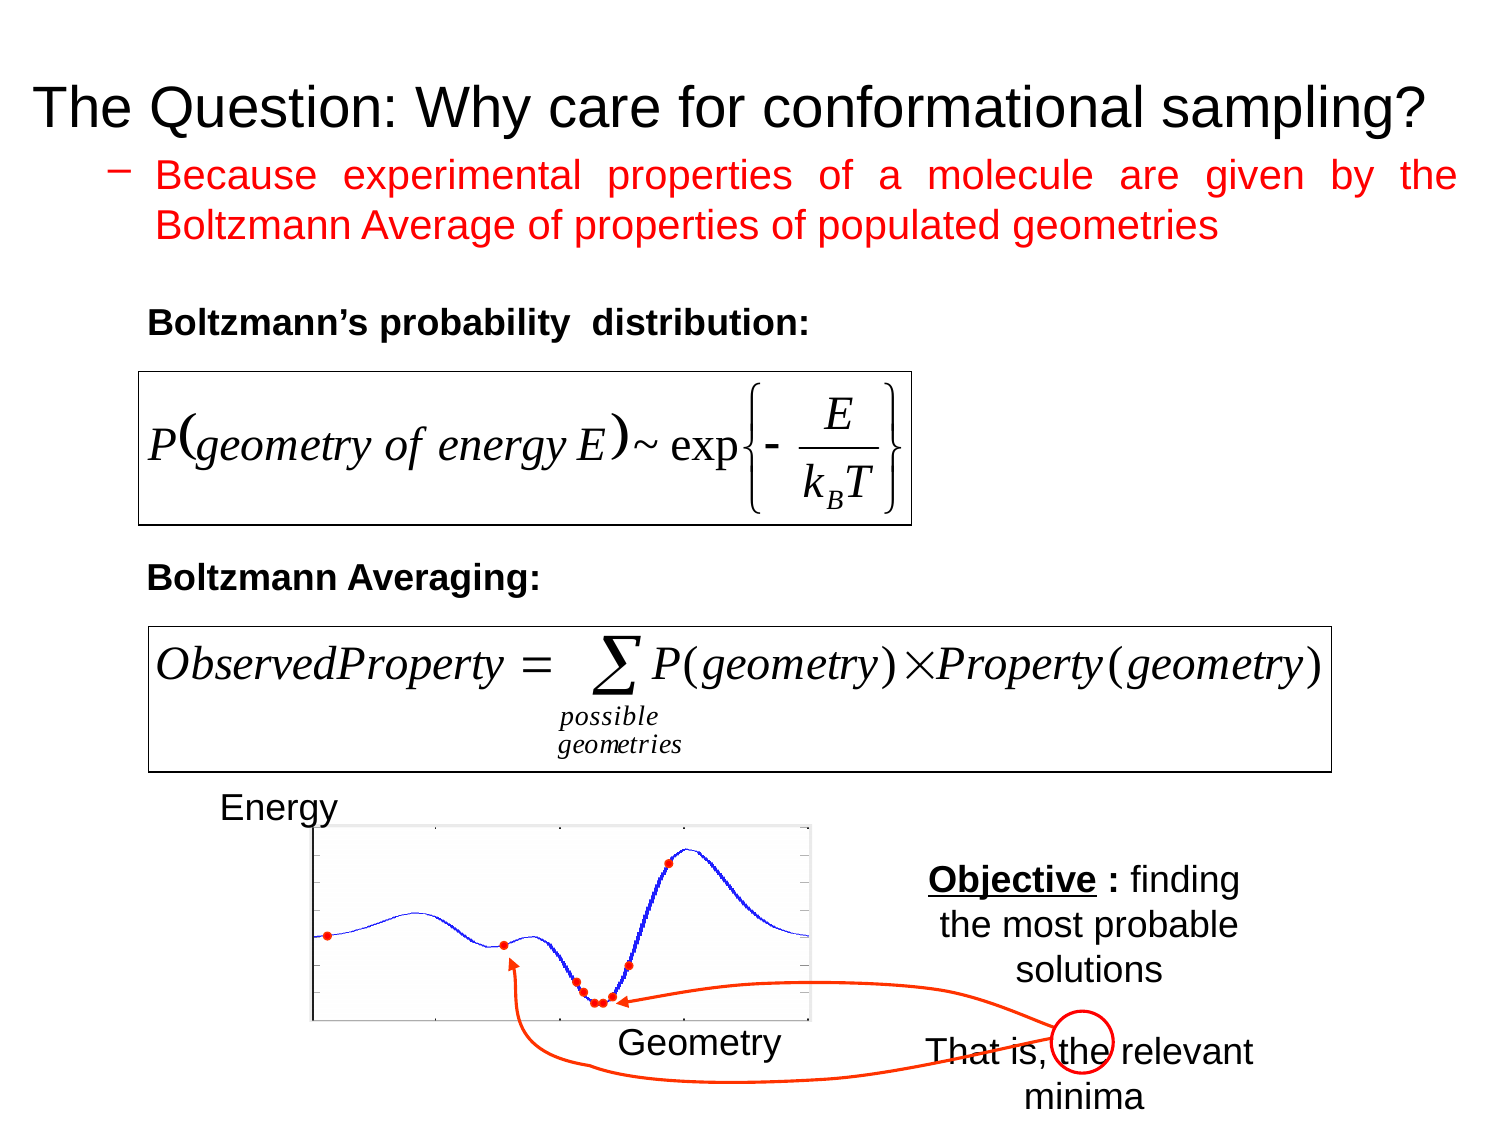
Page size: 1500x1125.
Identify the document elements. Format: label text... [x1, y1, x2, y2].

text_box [129, 290, 1331, 772]
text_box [195, 775, 1294, 1117]
list The Question: Why care for conformational sampling? Because experimental properties of a molecule are given by the Boltzmann Average of properties of populated geometries [17, 62, 1474, 270]
